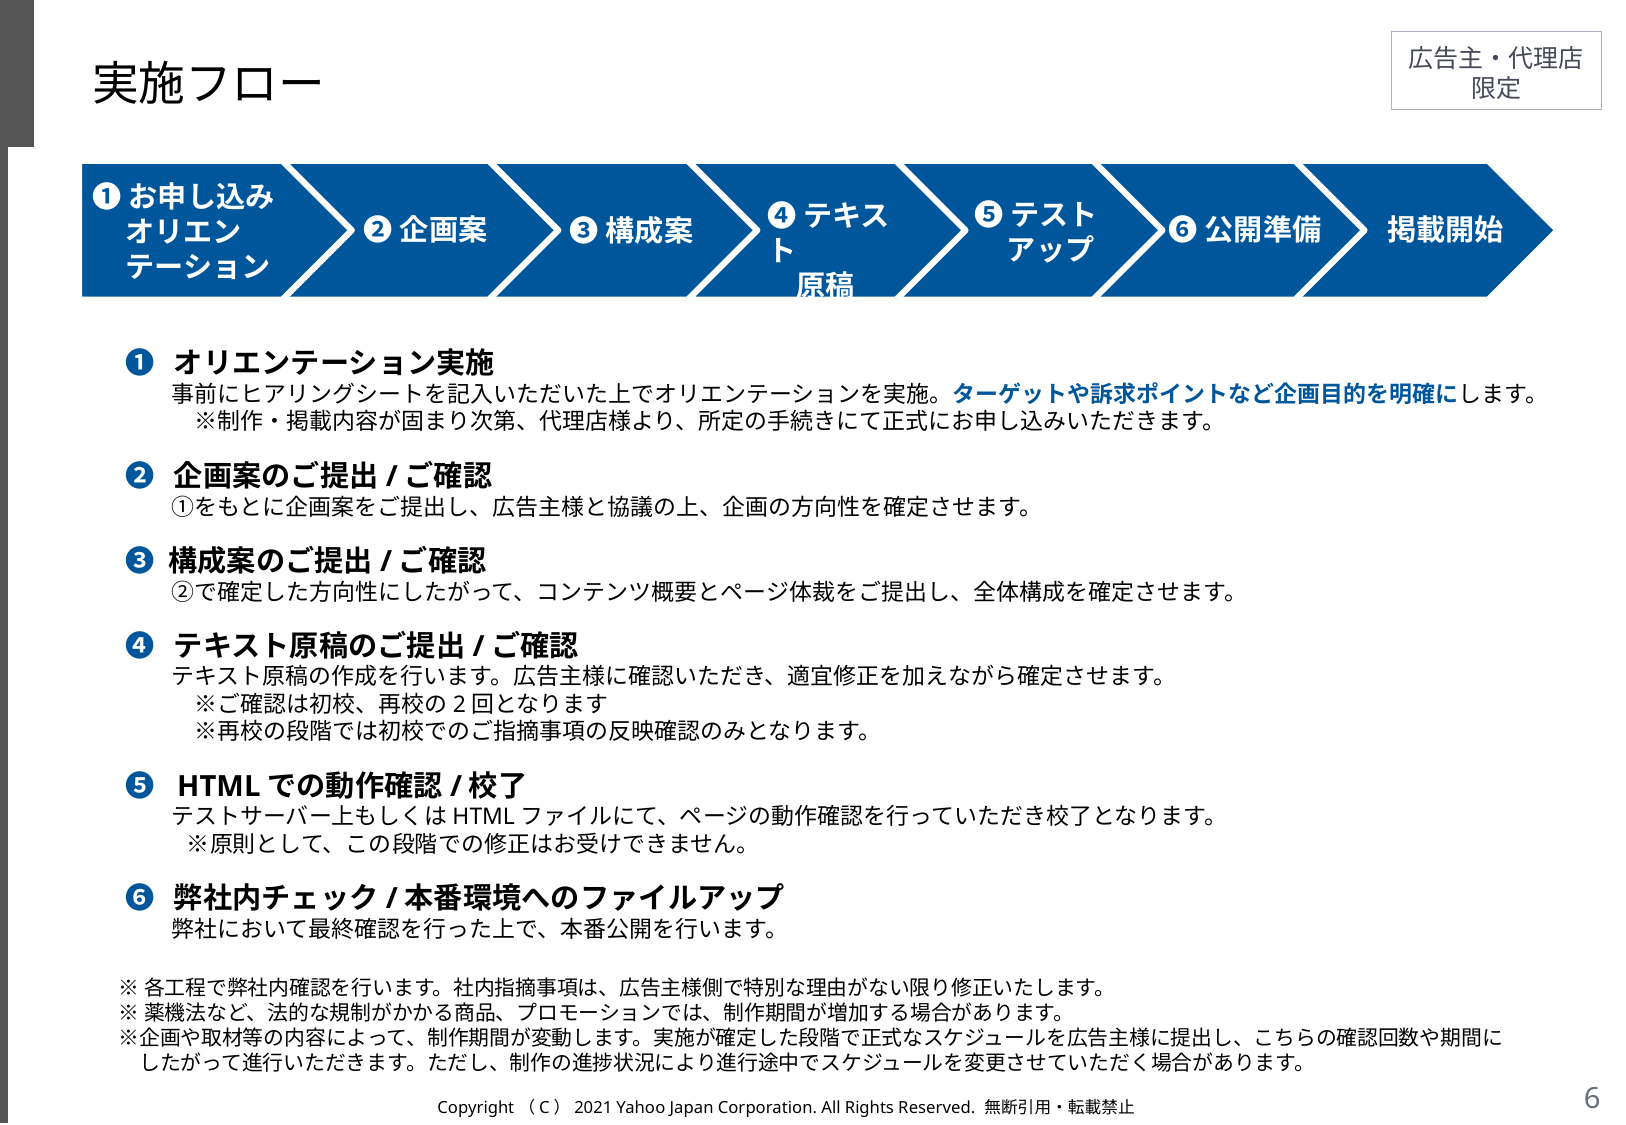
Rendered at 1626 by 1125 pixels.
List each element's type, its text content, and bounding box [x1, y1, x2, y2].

text_box ※各工程で弊社内確認を行います。社内指摘事項は、広告主様側で特別な理由がない限り修正いたします。 ※薬機法など、法的な規制がかかる商品、プロモーションでは、制作期間が増加する場合があります。 ※企画や取材等の内容によって、制作期間が変動します。実施が確定した段階で正式なスケジュールを広告主様に提出し、こちらの確認回数や期間に したがって進行いただきます。ただし、制作の進捗状況により進行途中でスケジュールを変更させていただく場合があります。 [103, 967, 1544, 1107]
text_box [932, 254, 1122, 302]
text_box ❷企画案 [318, 203, 534, 254]
text_box [1126, 190, 1142, 270]
text_box [76, 158, 296, 171]
text_box [76, 291, 295, 302]
text_box [1297, 205, 1560, 302]
text_box [1296, 158, 1534, 203]
text_box [690, 158, 929, 221]
text_box ❹テキスト 原稿 [752, 190, 932, 310]
text_box ➊お申し込み オリエン テーション [29, 171, 338, 291]
text_box 掲載開始 [1355, 203, 1536, 254]
text_box ❻公開準備 [1132, 203, 1355, 254]
text_box ❸構成案 [541, 205, 722, 255]
text_box [690, 240, 752, 302]
footer Copyright（C）2021 Yahoo Japan Corporation. All Rights Reserved. 無断引用・転載禁止 [422, 1107, 1167, 1125]
text_box [490, 158, 752, 302]
title 実施フロー [77, 46, 1389, 118]
text_box [897, 158, 1124, 206]
text_box [284, 158, 541, 302]
text_box ❺テスト アップ [946, 188, 1126, 274]
text_box ❶ オリエンテーション実施 事前にヒアリングシートを記入いただいた上でオリエンテーションを実施。ターゲットや訴求ポイントなど企画目的を明確にします。 ※制作・掲載内容が固まり次第、代理店様より、所定の手続きにて正式にお申し込みいただきます。 ❷ 企画案のご提出/ご確認 ①をもとに企画案をご提出し、広告主様と協議の上、企画の方向性を確定させます。 ❸ 構成案のご提出/ご確認 ②で確定した方向性にしたがって、コンテンツ概要とページ体裁をご提出し、全体構成を確定させます。 ❹ テキスト原稿のご提出/ご確認 テキスト原稿の作成を行います。広告主様に確認いただき、適宜修正を加えながら確定させます。 ※ご確認は初校、再校の2回となります ※再校の段階では初校でのご指摘事項の反映確認のみとなります。 ❺ HTMLでの動作確認/校了 テストサーバー上もしくはHTMLファイルにて、ページの動作確認を行っていただき校了となります。 ※原則として、この段階での修正はお受けできません。 ❻ 弊社内チェック/本番環境へのファイルアップ 弊社において最終確認を行った上で、本番公開を行います。 [110, 337, 1544, 949]
text_box [1095, 254, 1344, 302]
text_box [1094, 158, 1341, 203]
text_box [932, 193, 946, 267]
